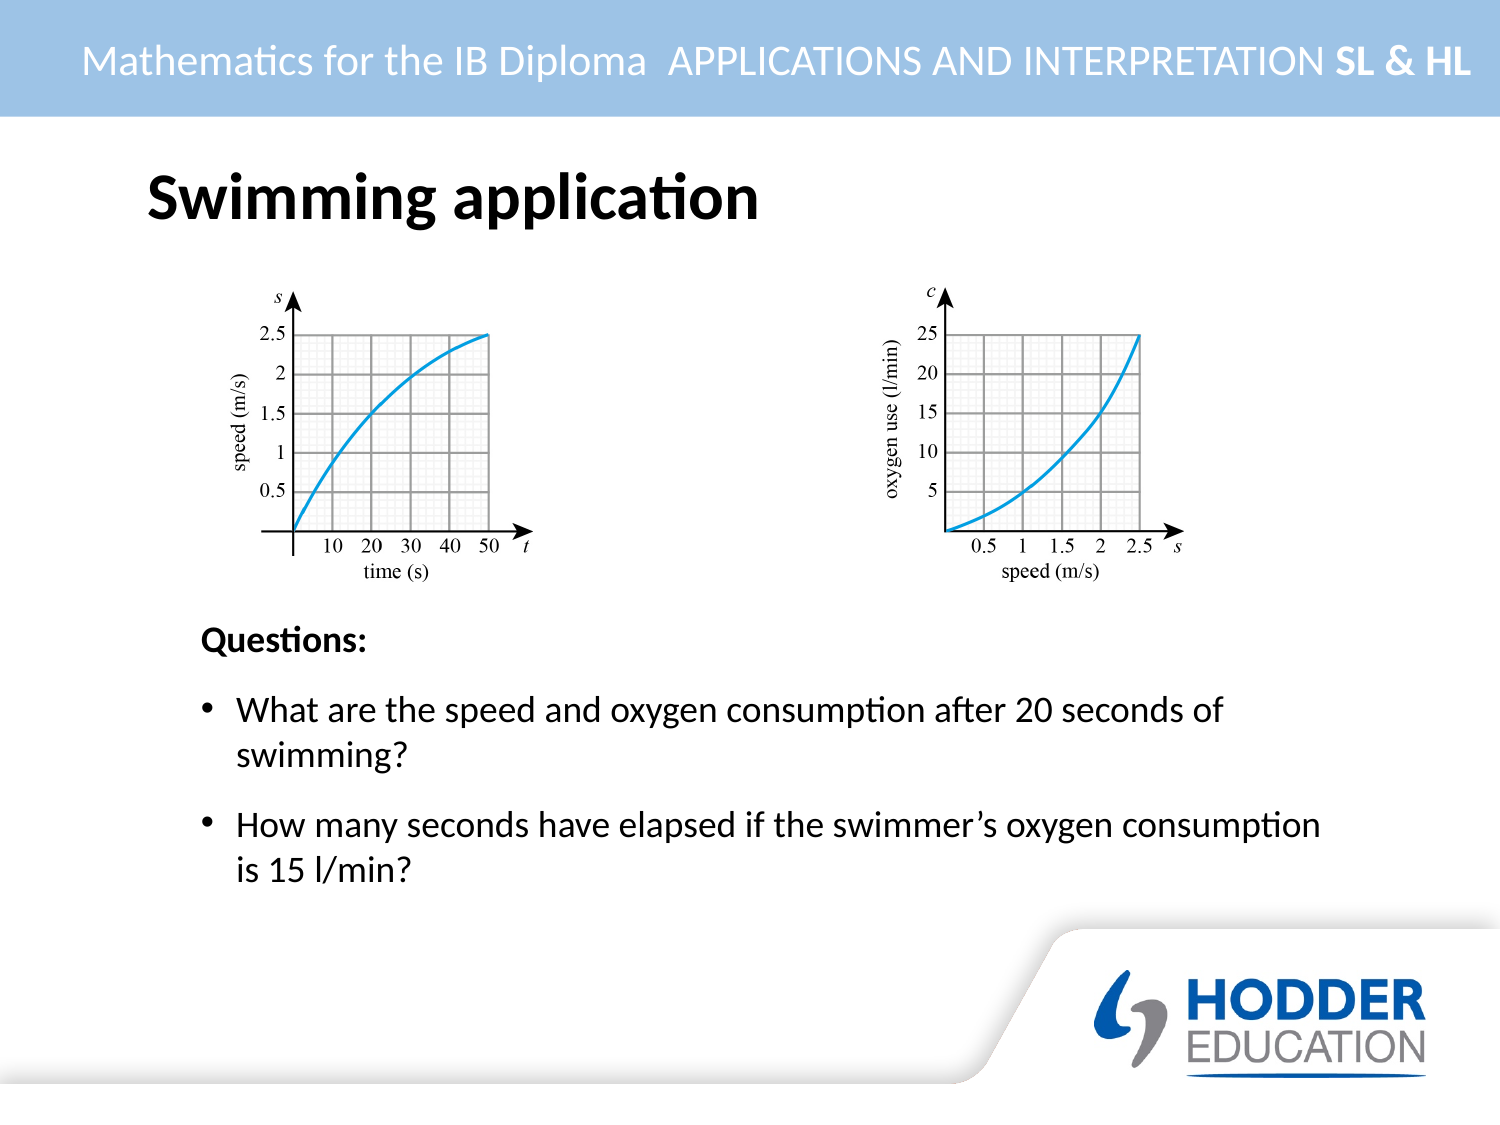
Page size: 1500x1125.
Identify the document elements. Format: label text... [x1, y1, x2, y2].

text_box Questions: What are the speed and oxygen consumption after 20 seconds of swimming? How many seconds have elapsed if the swimmer’s oxygen consumption is 15 l/min? [200, 614, 1339, 890]
text_box Mathematics for the IB Diploma APPLICATIONS AND INTERPRETATION SL & HL [0, 0, 1500, 118]
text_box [0, 893, 1500, 1125]
text_box Swimming application [147, 152, 1272, 233]
picture [227, 285, 533, 585]
picture [879, 279, 1184, 585]
